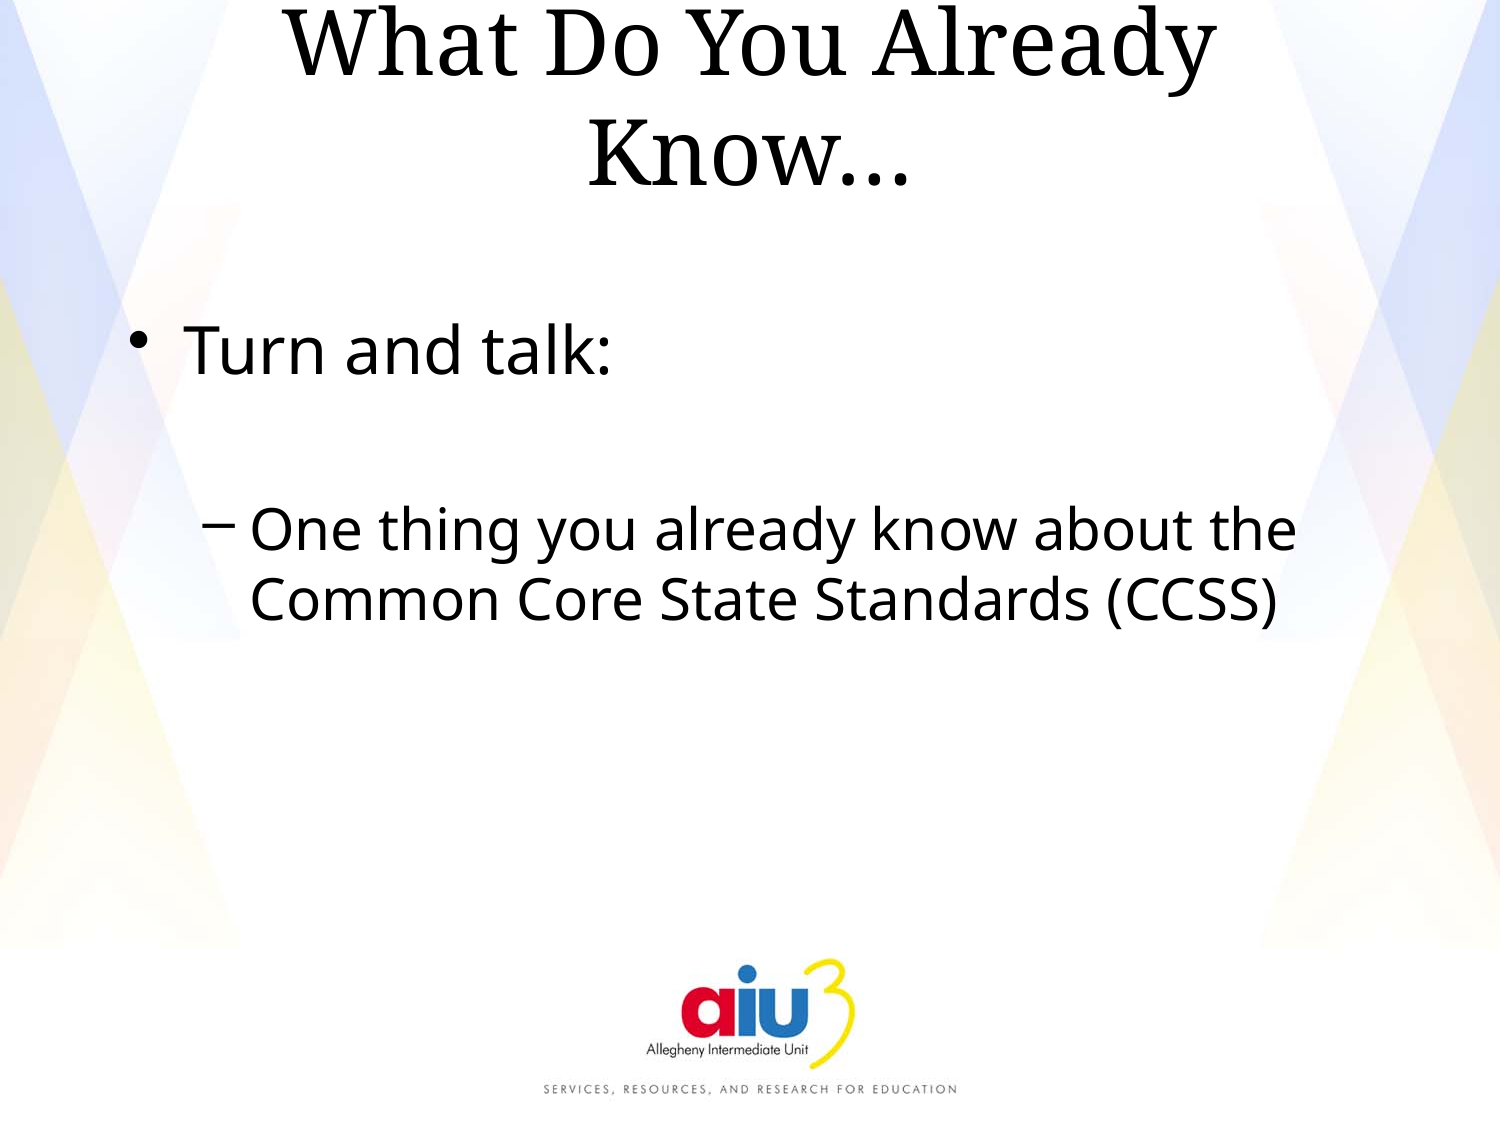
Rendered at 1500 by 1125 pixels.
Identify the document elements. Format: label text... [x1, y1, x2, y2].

picture [0, 0, 1500, 1125]
title What Do You Already Know… [112, 0, 1388, 188]
list Turn and talk: One thing you already know about the Common Core State Standards (CCSS) [112, 299, 1388, 901]
